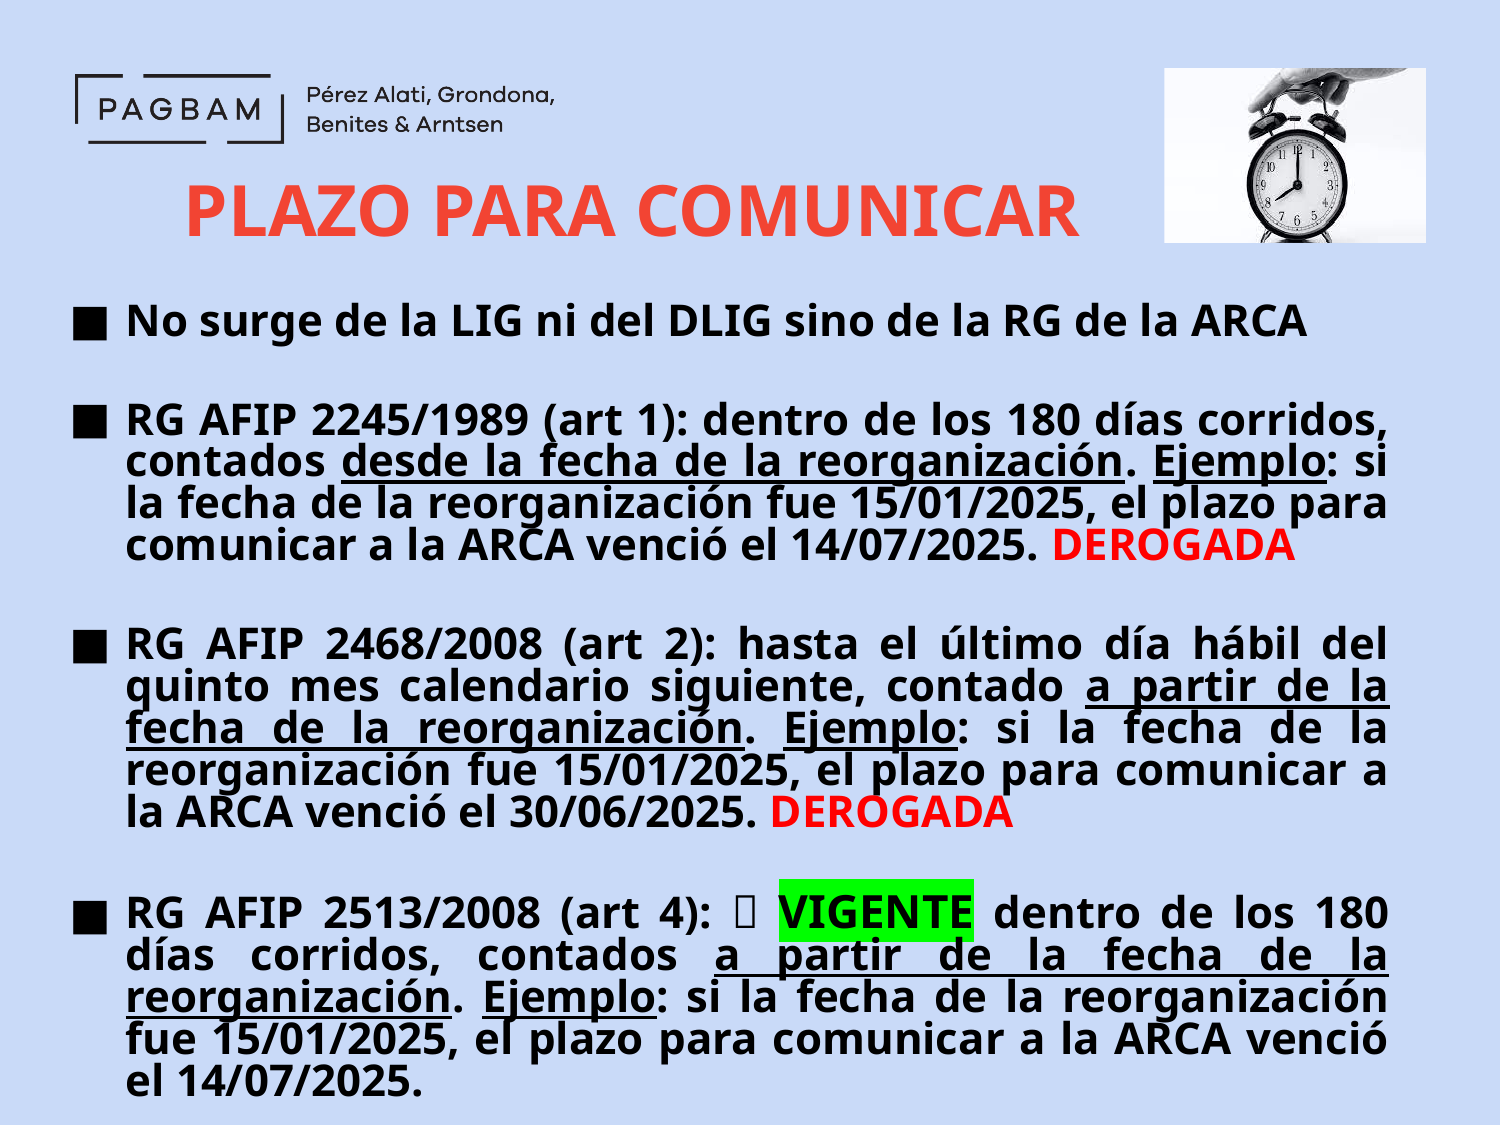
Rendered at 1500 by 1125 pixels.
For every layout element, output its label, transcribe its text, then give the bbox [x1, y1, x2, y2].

picture [75, 74, 554, 89]
title PLAZO PARA COMUNICAR [75, 89, 1158, 243]
picture [1164, 49, 1454, 243]
list No surge de la LIG ni del DLIG sino de la RG de la ARCA RG AFIP 2245/1989 (art 1): dentro de los 180 días corridos, contados desde la fecha de la reorganización. Ejemplo: si la fecha de la reorganización fue 15/01/2025, el plazo para comunicar a la ARCA venció el 14/07/2025. DEROGADA RG AFIP 2468/2008 (art 2): hasta el último día hábil del quinto mes calendario siguiente, contado a partir de la fecha de la reorganización. Ejemplo: si la fecha de la reorganización fue 15/01/2025, el plazo para comunicar a la ARCA venció el 30/06/2025. DEROGADA RG AFIP 2513/2008 (art 4): ✅ VIGENTE dentro de los 180 días corridos, contados a partir de la fecha de la reorganización. Ejemplo: si la fecha de la reorganización fue 15/01/2025, el plazo para comunicar a la ARCA venció el 14/07/2025. [54, 272, 1405, 920]
